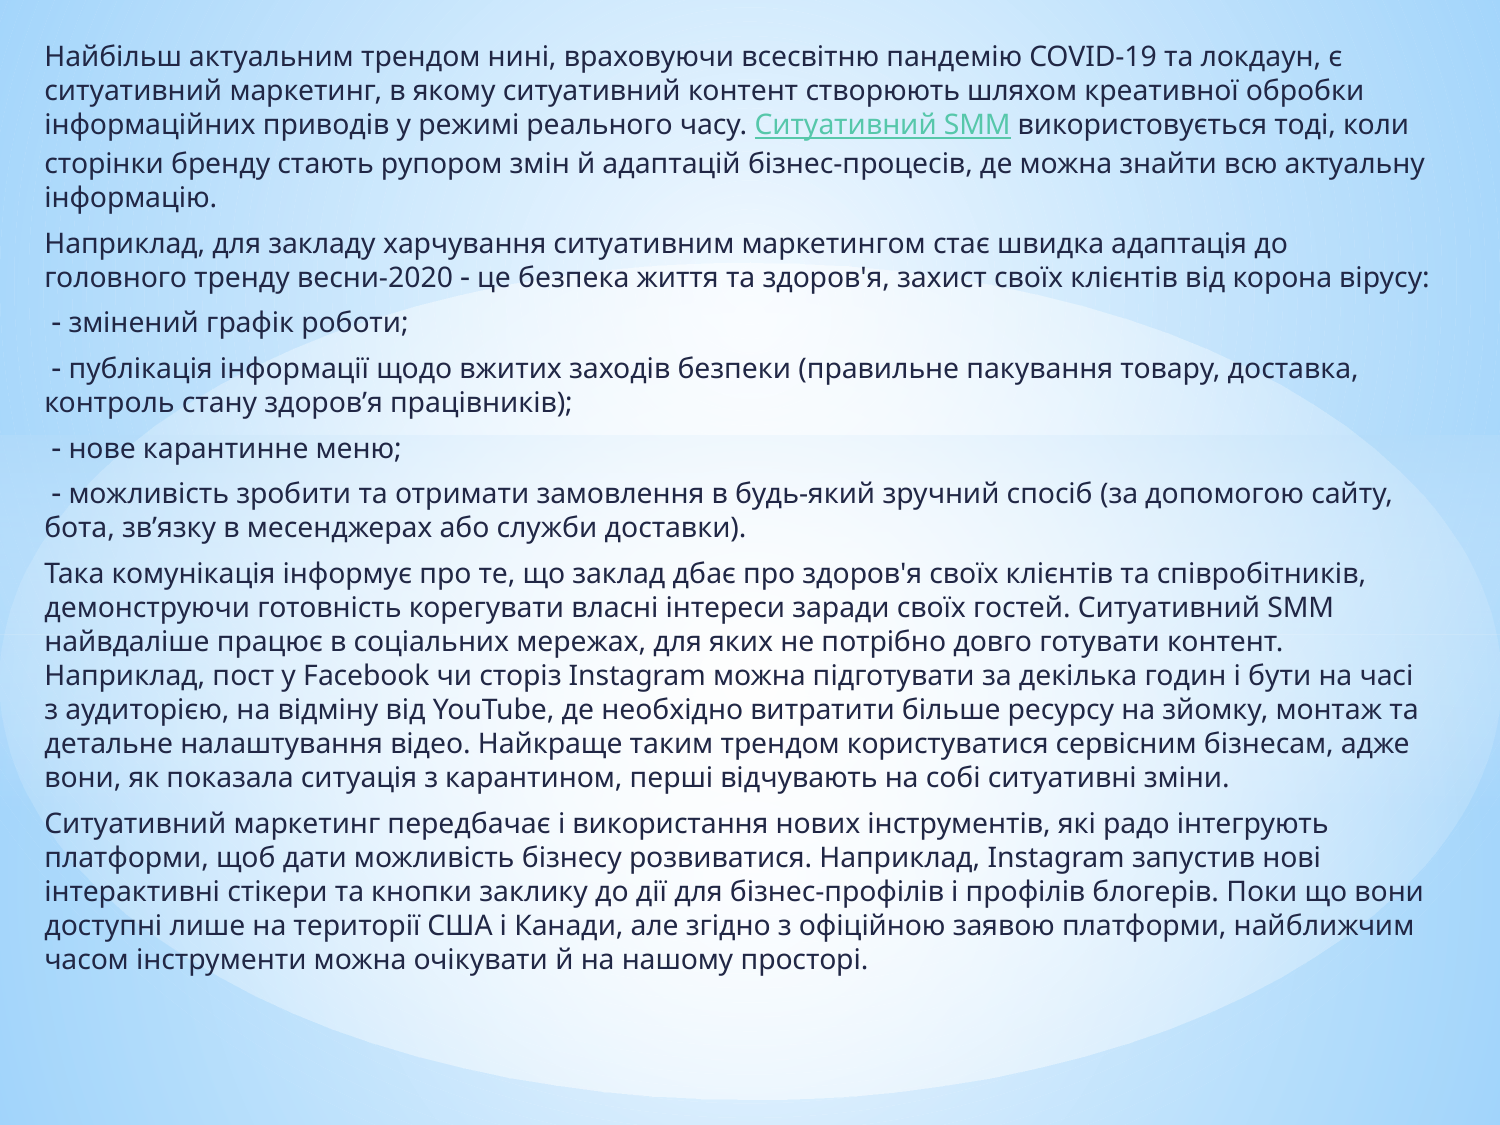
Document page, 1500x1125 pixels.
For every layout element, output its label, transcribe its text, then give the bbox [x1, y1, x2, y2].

subtitle Найбільш актуальним трендом нині, враховуючи всесвітню пандемію COVID-19 та локдаун, є ситуативний маркетинг, в якому ситуативний контент створюють шляхом креативної обробки інформаційних приводів у режимі реального часу. Ситуативний SMM використовується тоді, коли сторінки бренду стають рупором змін й адаптацій бізнес-процесів, де можна знайти всю актуальну інформацію. Наприклад, для закладу харчування ситуативним маркетингом стає швидка адаптація до головного тренду весни-2020  це безпека життя та здоров'я, захист своїх клієнтів від корона вірусу:  змінений графік роботи;  публікація інформації щодо вжитих заходів безпеки (правильне пакування товару, доставка, контроль стану здоров’я працівників);  нове карантинне меню;  можливість зробити та отримати замовлення в будь-який зручний спосіб (за допомогою сайту, бота, зв’язку в месенджерах або служби доставки). Така комунікація інформує про те, що заклад дбає про здоров'я своїх клієнтів та співробітників, демонструючи готовність корегувати власні інтереси заради своїх гостей. Ситуативний SMM найвдаліше працює в соціальних мережах, для яких не потрібно довго готувати контент. Наприклад, пост у Facebook чи сторіз Instagram можна підготувати за декілька годин і бути на часі з аудиторією, на відміну від YouTube, де необхідно витратити більше ресурсу на зйомку, монтаж та детальне налаштування відео. Найкраще таким трендом користуватися сервісним бізнесам, адже вони, як показала ситуація з карантином, перші відчувають на собі ситуативні зміни. Ситуативний маркетинг передбачає і використання нових інструментів, які радо інтегрують платформи, щоб дати можливість бізнесу розвиватися. Наприклад, Instagram запустив нові інтерактивні стікери та кнопки заклику до дії для бізнес-профілів і профілів блогерів. Поки що вони доступні лише на території США і Канади, але згідно з офіційною заявою платформи, найближчим часом інструменти можна очікувати й на нашому просторі. [29, 30, 1447, 1047]
